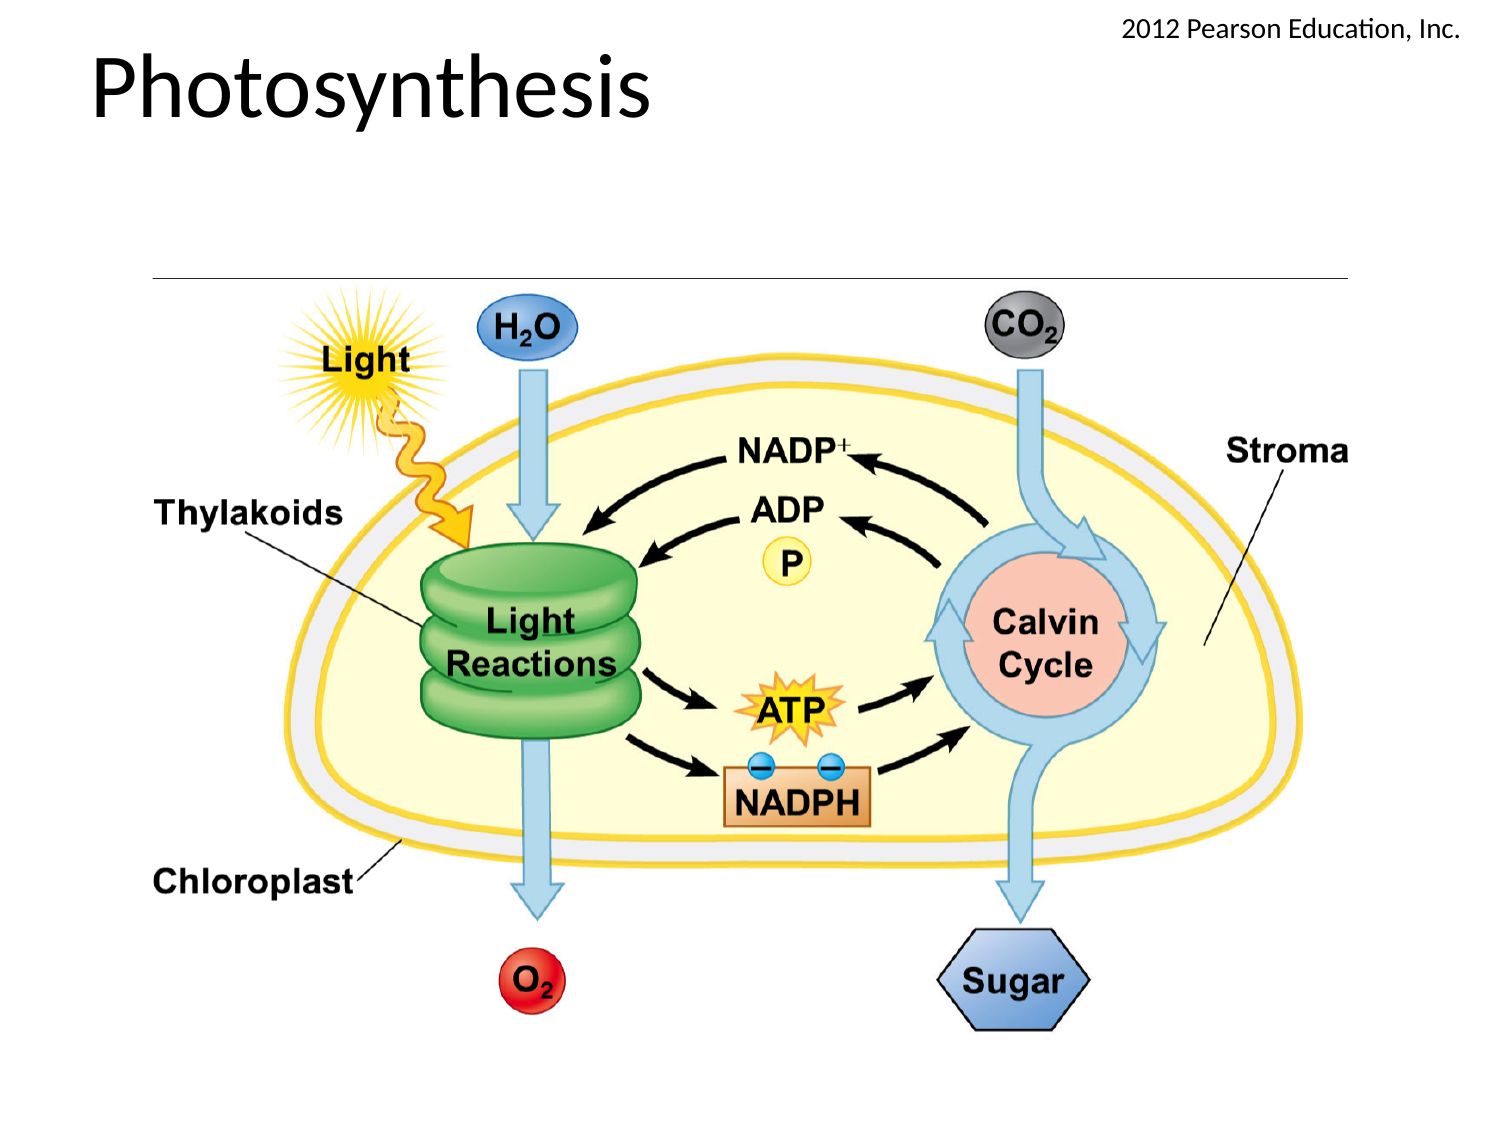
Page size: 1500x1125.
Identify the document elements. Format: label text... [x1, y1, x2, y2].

picture [152, 277, 1349, 1035]
title Photosynthesis [75, 0, 1425, 175]
text_box 2012 Pearson Education, Inc. [1106, 1, 1488, 52]
